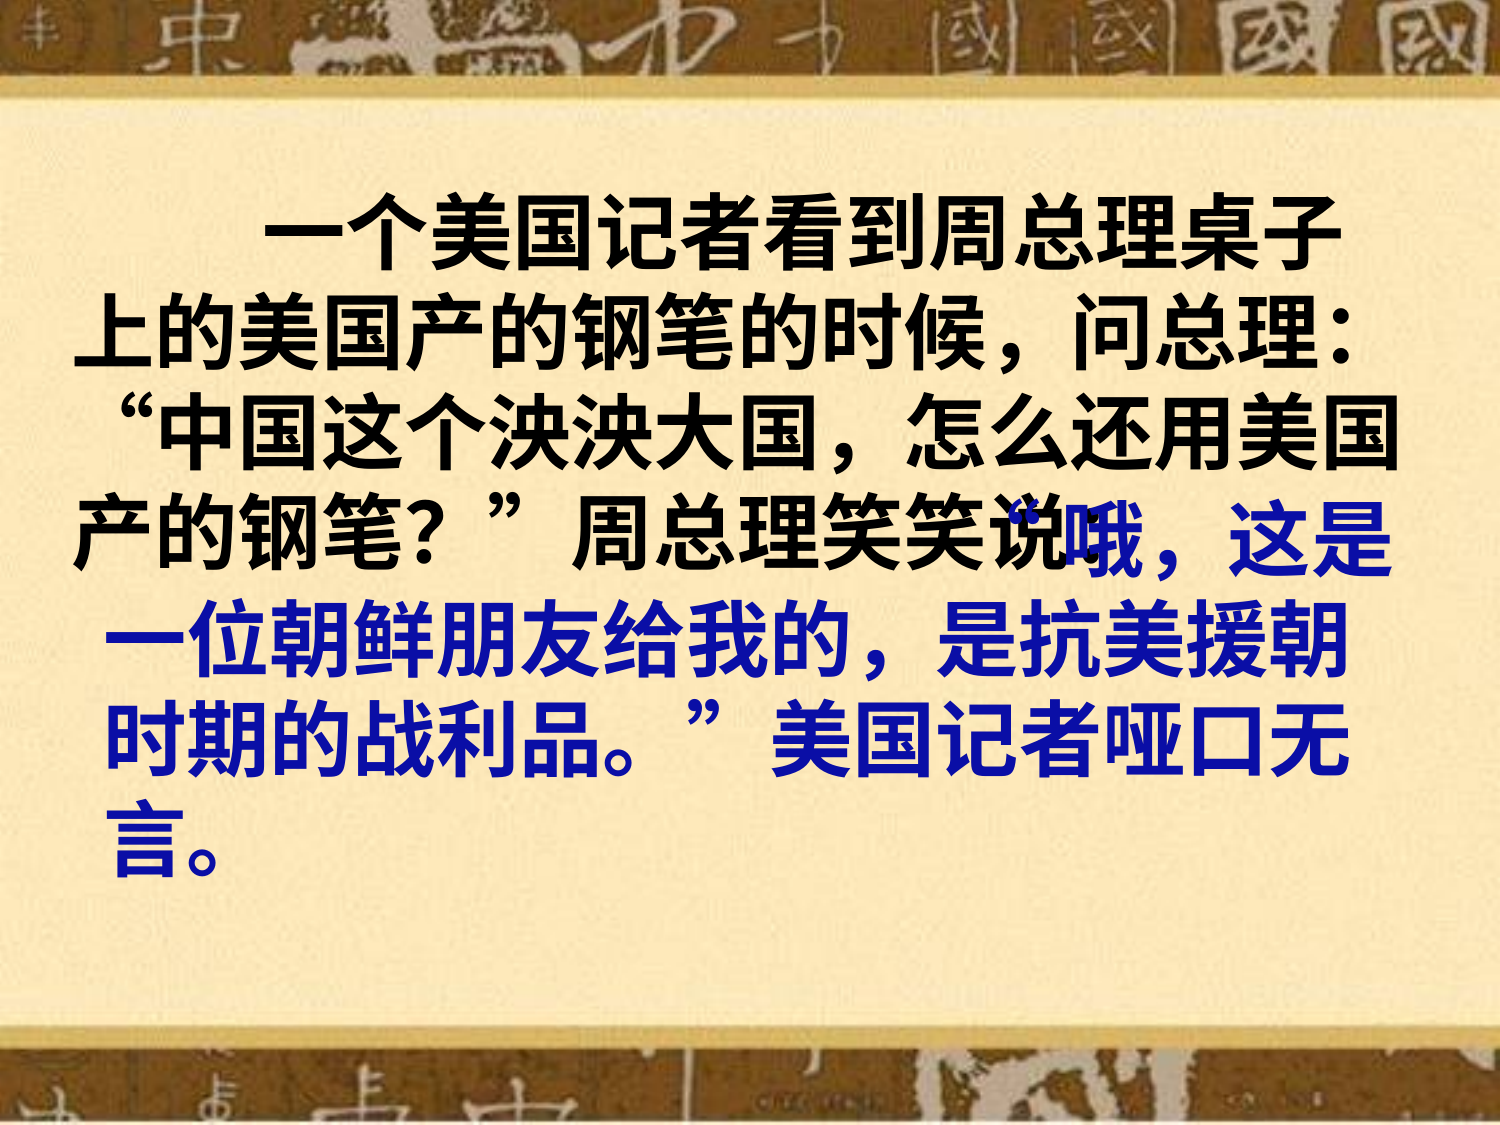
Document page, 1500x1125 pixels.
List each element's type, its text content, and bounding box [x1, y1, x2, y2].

text_box “哦，这是一位朝鲜朋友给我的，是抗美援朝时期的战利品。”美国记者哑口无言。 [88, 479, 1447, 895]
list 一个美国记者看到周总理桌子上的美国产的钢笔的时候，问总理：“中国这个泱泱大国，怎么还用美国产的钢笔？”周总理笑笑说： [0, 172, 1436, 848]
picture [0, 0, 1500, 1125]
